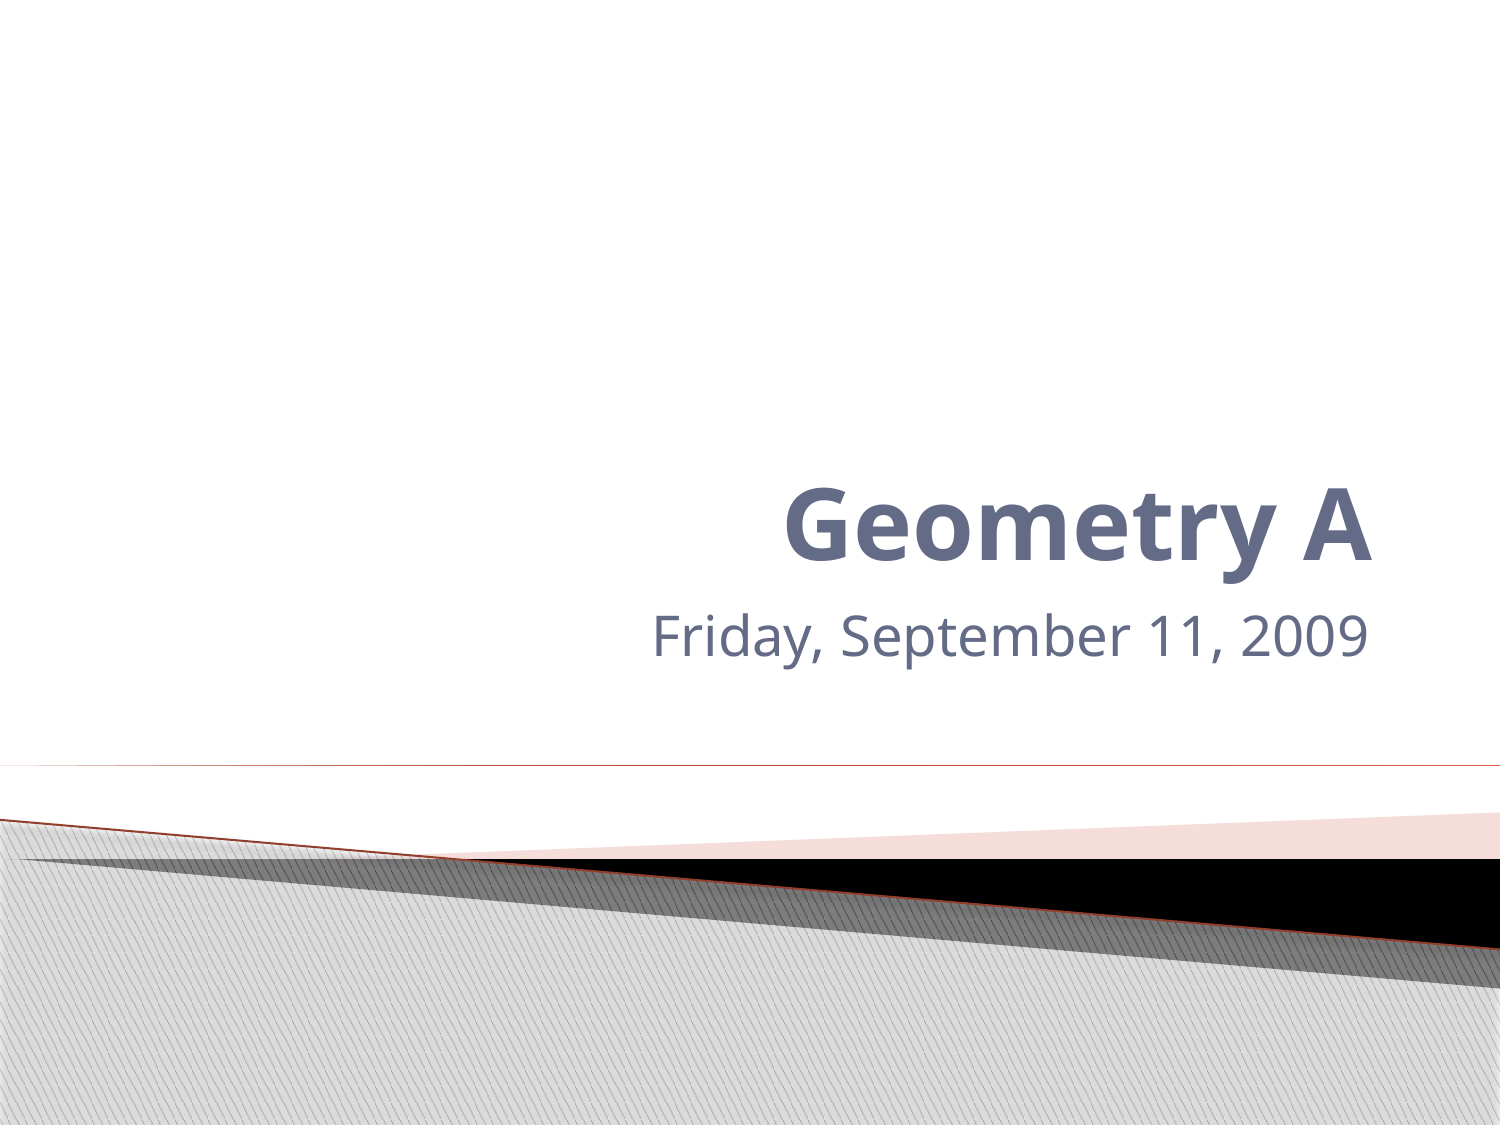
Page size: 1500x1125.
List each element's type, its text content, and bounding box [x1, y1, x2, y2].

picture [5, 859, 1500, 989]
subtitle Friday, September 11, 2009 [112, 592, 1388, 790]
title Geometry A [112, 287, 1388, 588]
